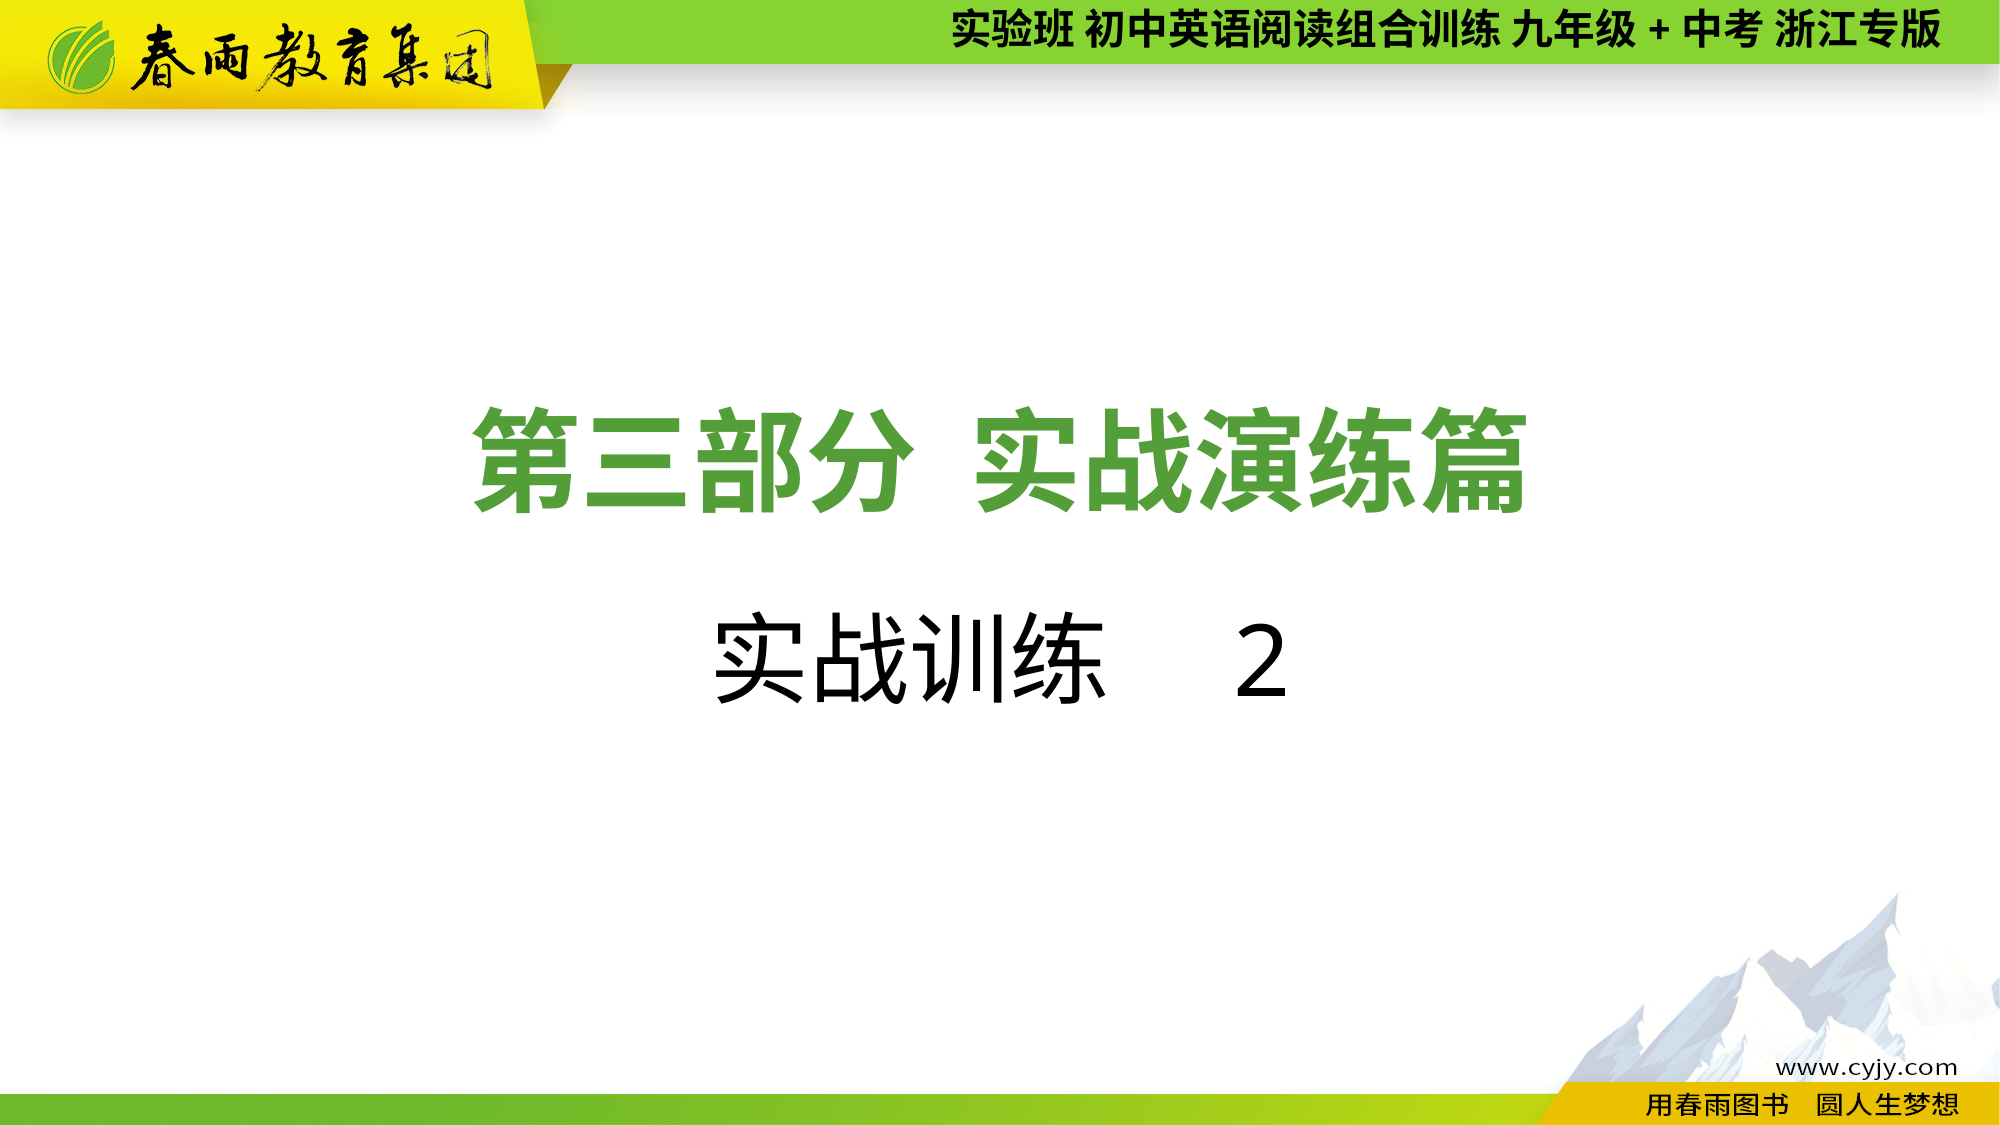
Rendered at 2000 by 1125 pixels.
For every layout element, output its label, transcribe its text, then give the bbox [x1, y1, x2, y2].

text_box 第三部分 实战演练篇 [54, 316, 1946, 528]
text_box 实战训练 2 [54, 528, 1946, 724]
picture [0, 0, 2000, 1125]
